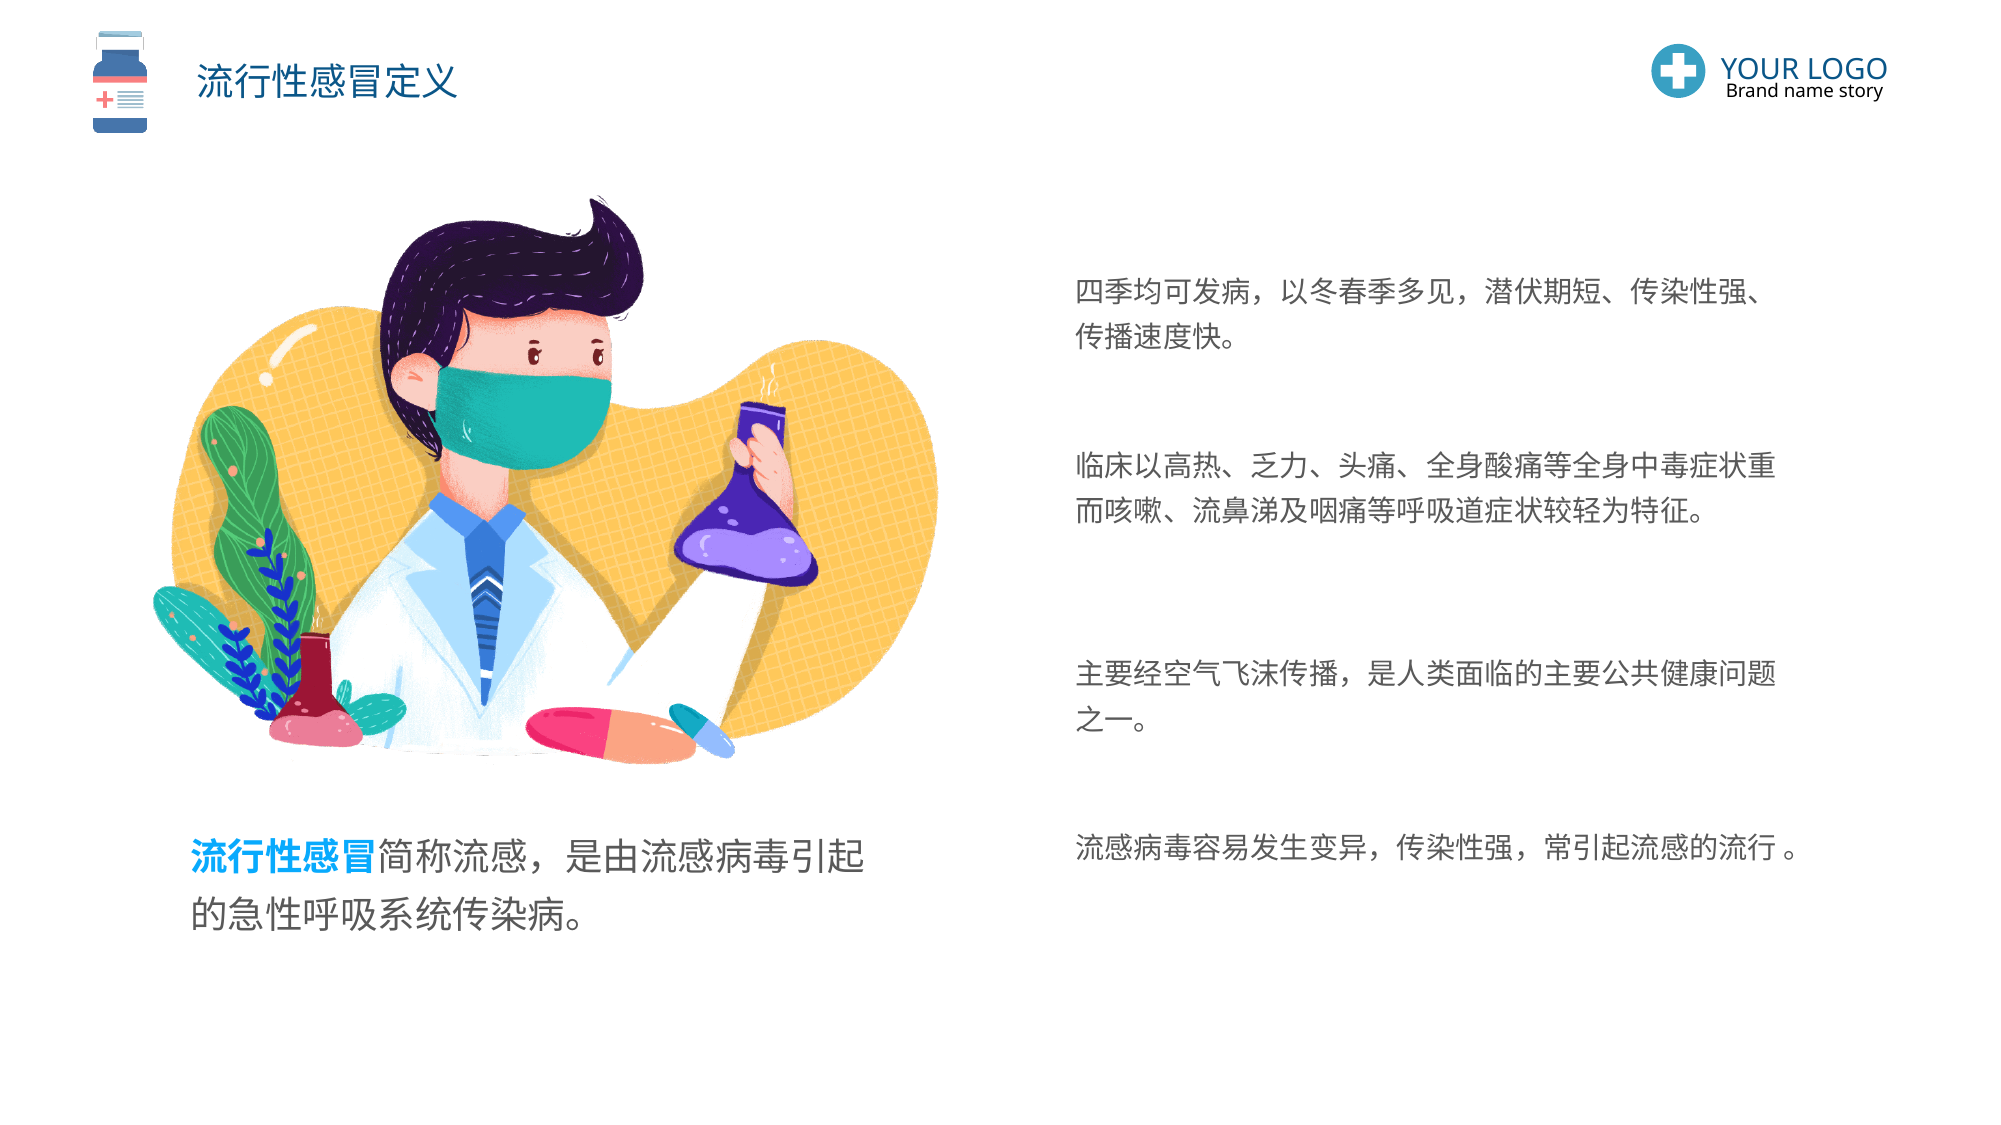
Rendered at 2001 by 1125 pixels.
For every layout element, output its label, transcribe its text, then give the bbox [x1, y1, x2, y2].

text_box 主要经空气飞沫传播，是人类面临的主要公共健康问题之一。 [1064, 639, 1803, 742]
text_box 流感病毒容易发生变异，传染性强，常引起流感的流行 。 [1064, 813, 1803, 871]
text_box 流行性感冒简称流感，是由流感病毒引起的急性呼吸系统传染病。 [179, 913, 878, 942]
picture [68, 5, 971, 913]
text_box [1651, 35, 1935, 110]
text_box 临床以高热、乏力、头痛、全身酸痛等全身中毒症状重而咳嗽、流鼻涕及咽痛等呼吸道症状较轻为特征。 [1064, 431, 1803, 534]
text_box 四季均可发病，以冬春季多见，潜伏期短、传染性强、传播速度快。 [1064, 256, 1803, 359]
